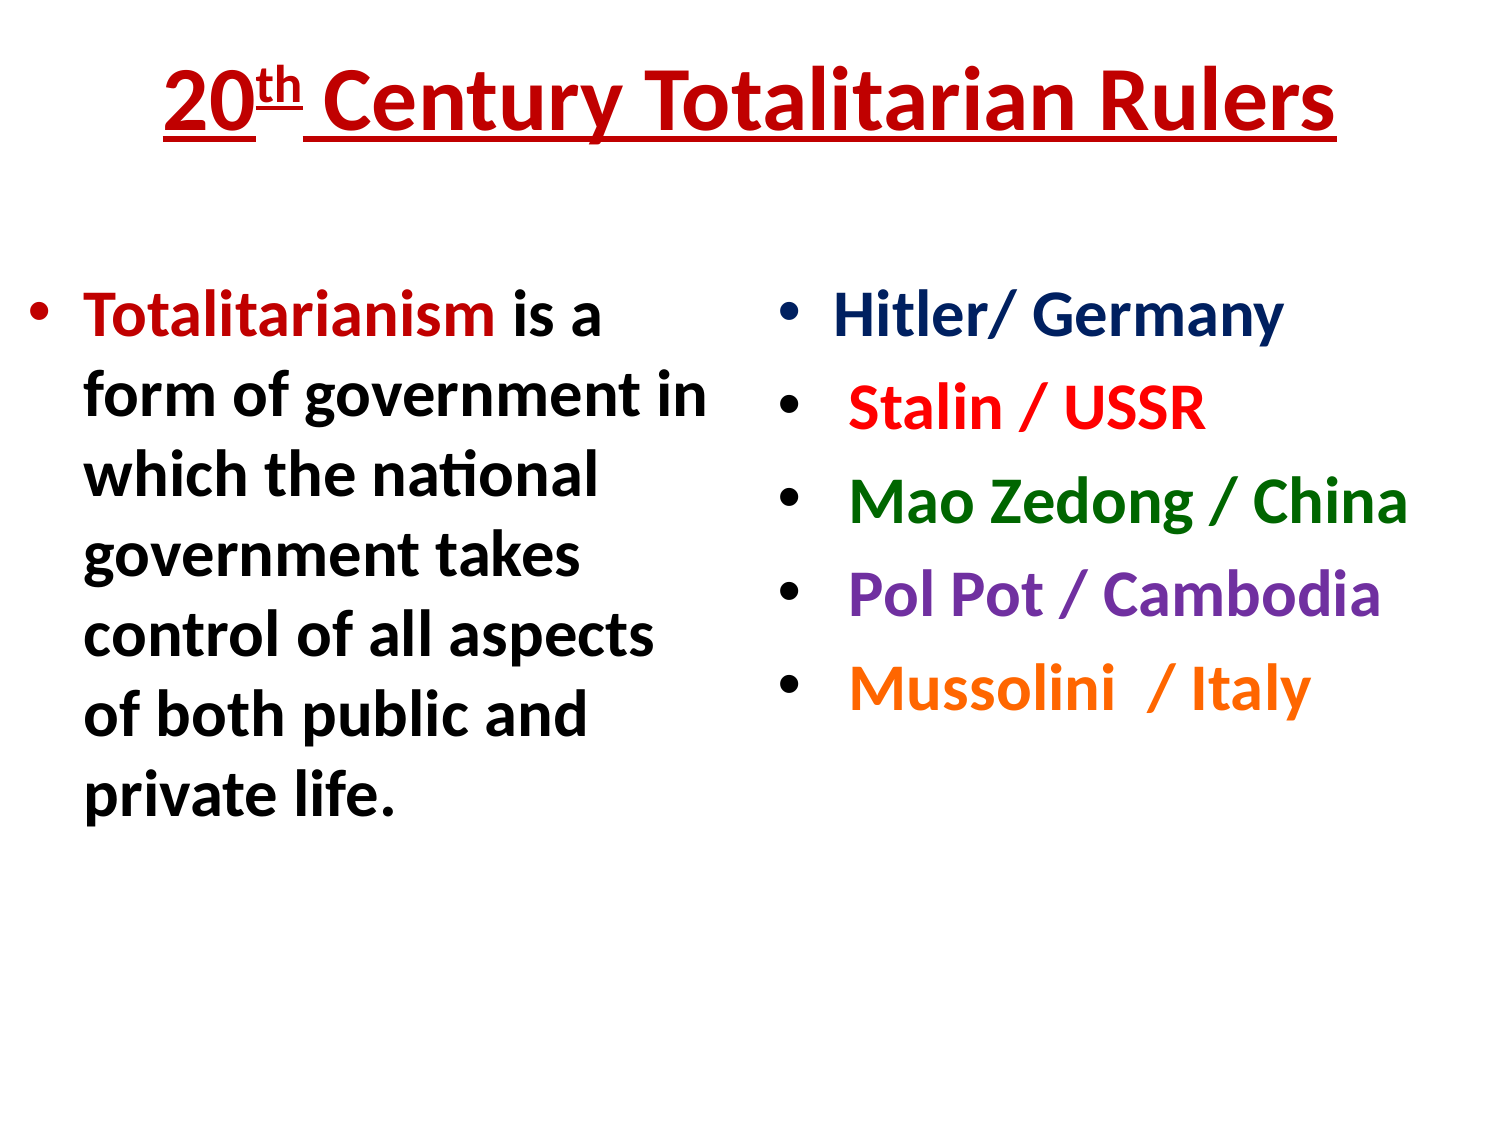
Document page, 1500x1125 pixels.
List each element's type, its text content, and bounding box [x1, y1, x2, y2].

list Hitler/ Germany Stalin / USSR Mao Zedong / China Pol Pot / Cambodia Mussolini / Italy [762, 262, 1488, 1005]
title 20th Century Totalitarian Rulers [75, 12, 1425, 175]
list Totalitarianism is a form of government in which the national government takes control of all aspects of both public and private life. [12, 262, 738, 1005]
